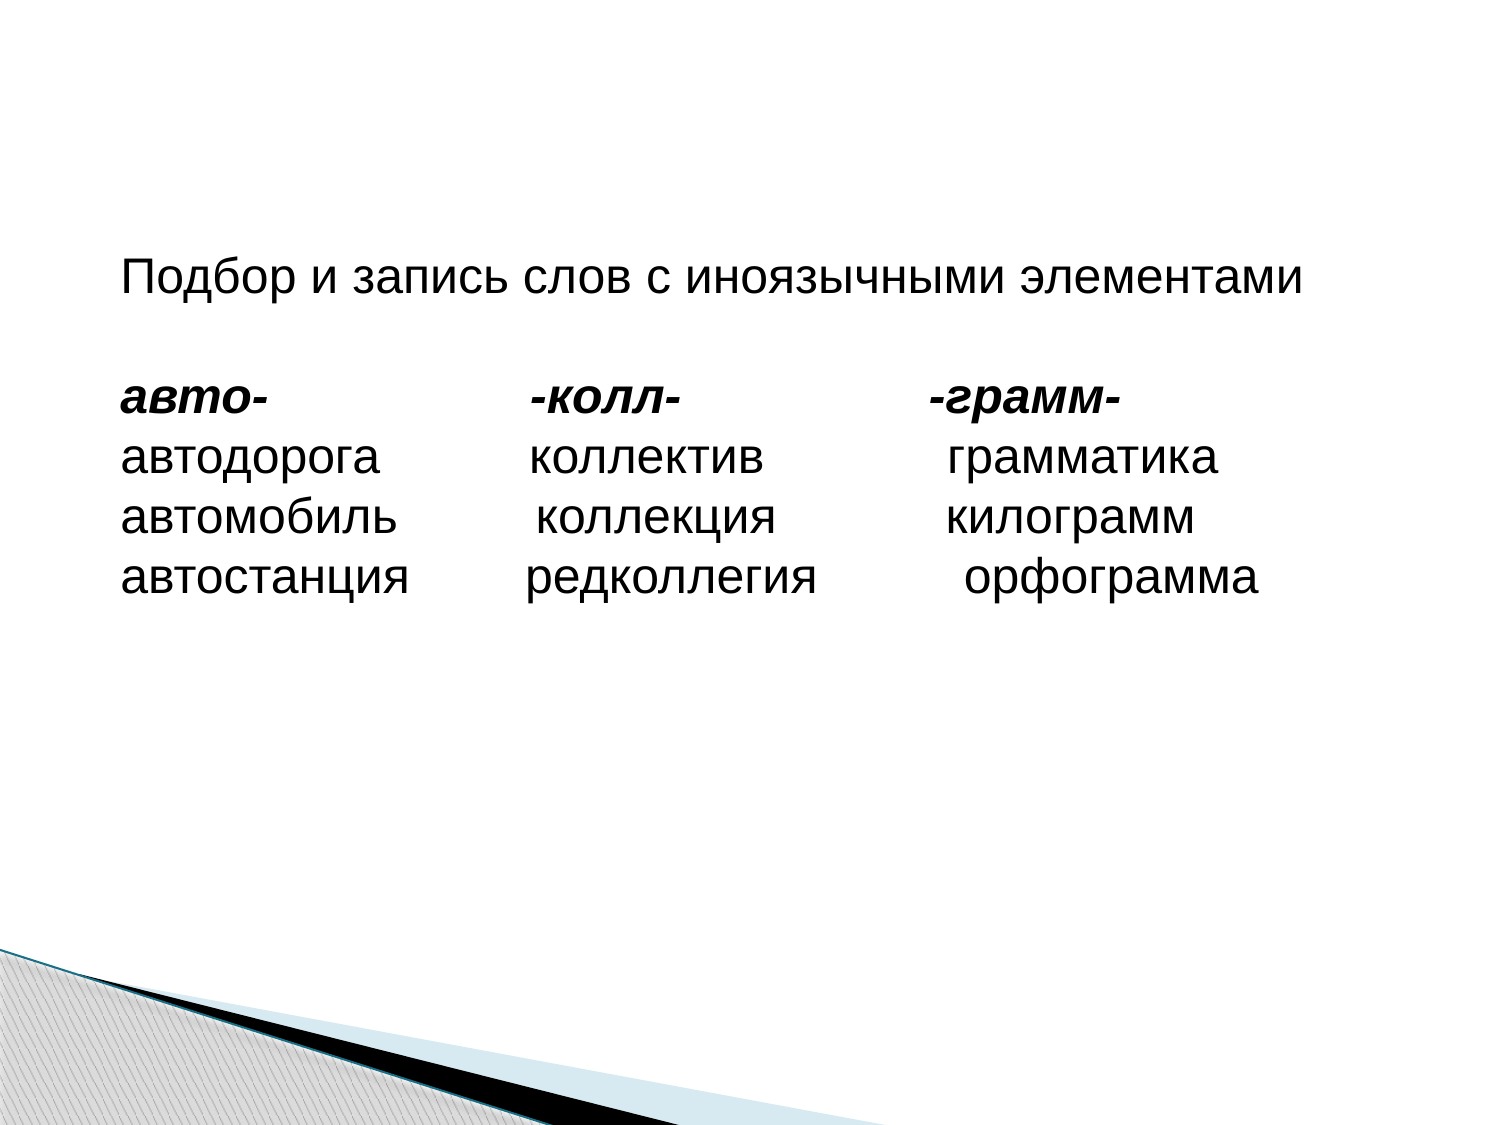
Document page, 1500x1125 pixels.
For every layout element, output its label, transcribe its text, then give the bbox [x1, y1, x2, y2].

text_box Подбор и запись слов с иноязычными элементами авто- -колл- -грамм- автодорога коллектив грамматика автомобиль коллекция килограмм автостанция редколлегия орфограмма [105, 236, 1430, 612]
